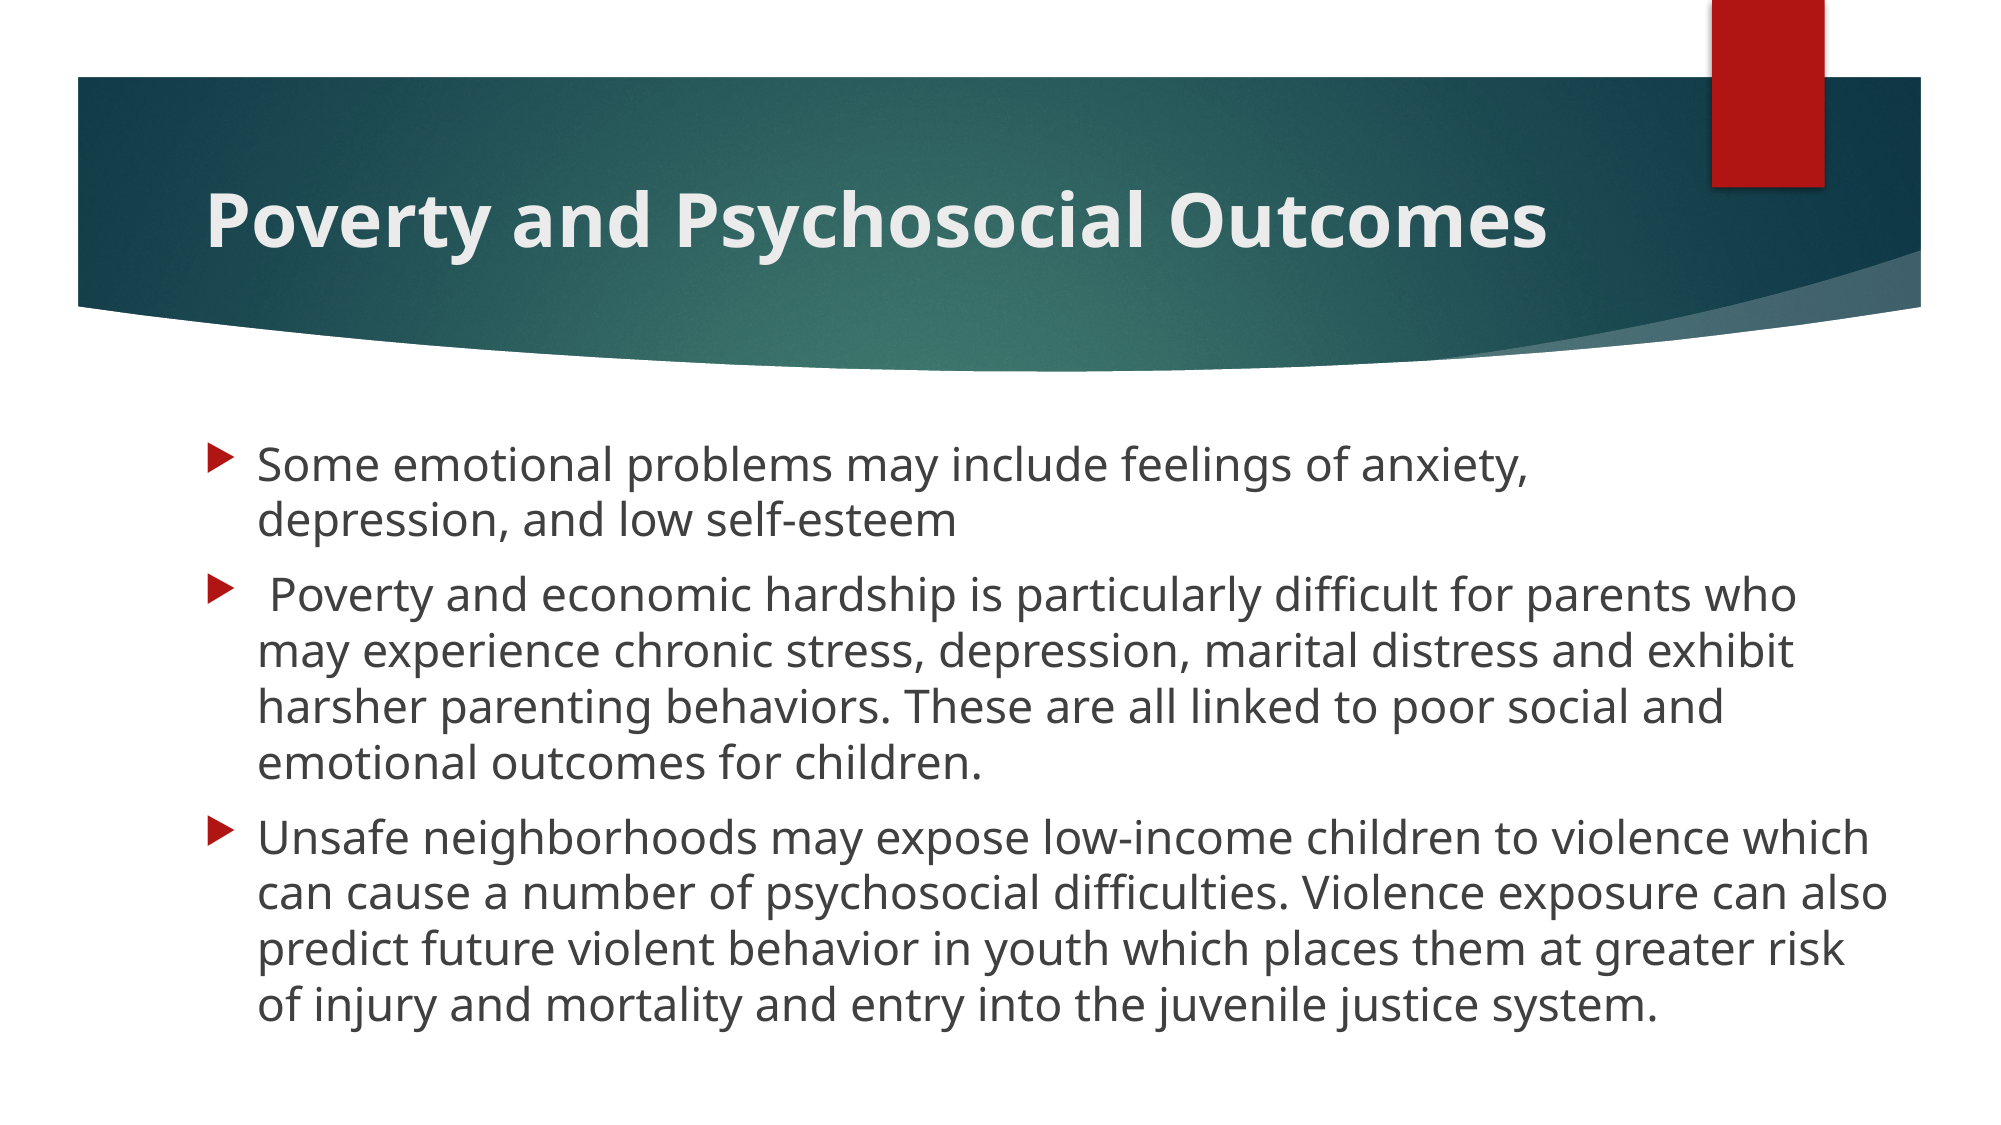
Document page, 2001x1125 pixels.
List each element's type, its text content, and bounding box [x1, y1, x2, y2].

list Some emotional problems may include feelings of anxiety, depression, and low self-esteem Poverty and economic hardship is particularly difficult for parents who may experience chronic stress, depression, marital distress and exhibit harsher parenting behaviors. These are all linked to poor social and emotional outcomes for children. Unsafe neighborhoods may expose low-income children to violence which can cause a number of psychosocial difficulties. Violence exposure can also predict future violent behavior in youth which places them at greater risk of injury and mortality and entry into the juvenile justice system. [189, 427, 1906, 1097]
title Poverty and Psychosocial Outcomes [189, 159, 1638, 276]
